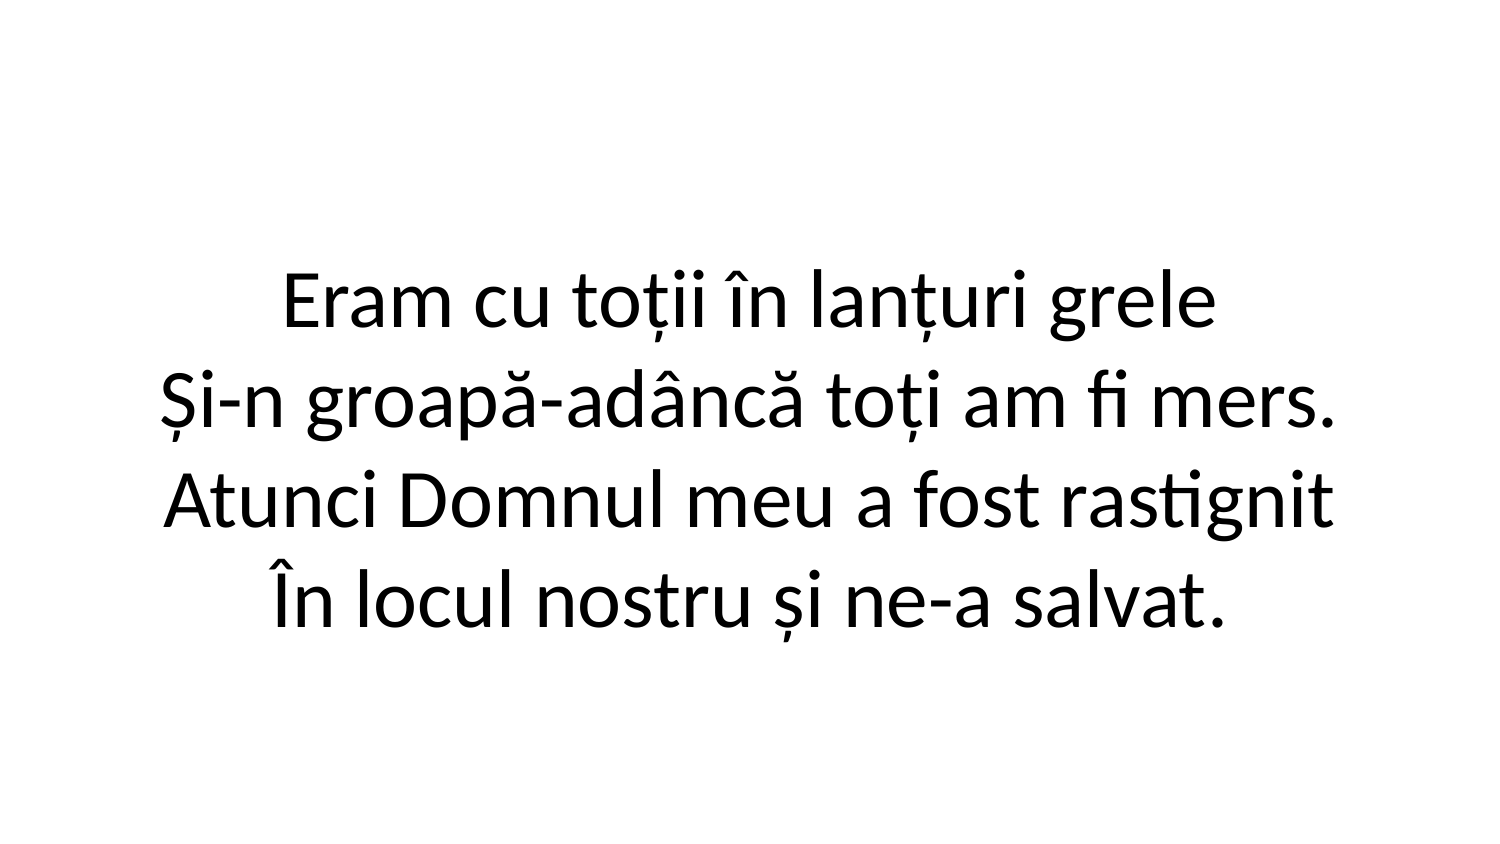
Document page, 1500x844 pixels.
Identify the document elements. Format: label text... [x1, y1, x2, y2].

text_box Eram cu toții în lanțuri grele Și-n groapă-adâncă toți am fi mers. Atunci Domnul meu a fost rastignit În locul nostru și ne-a salvat. [145, 192, 1355, 652]
